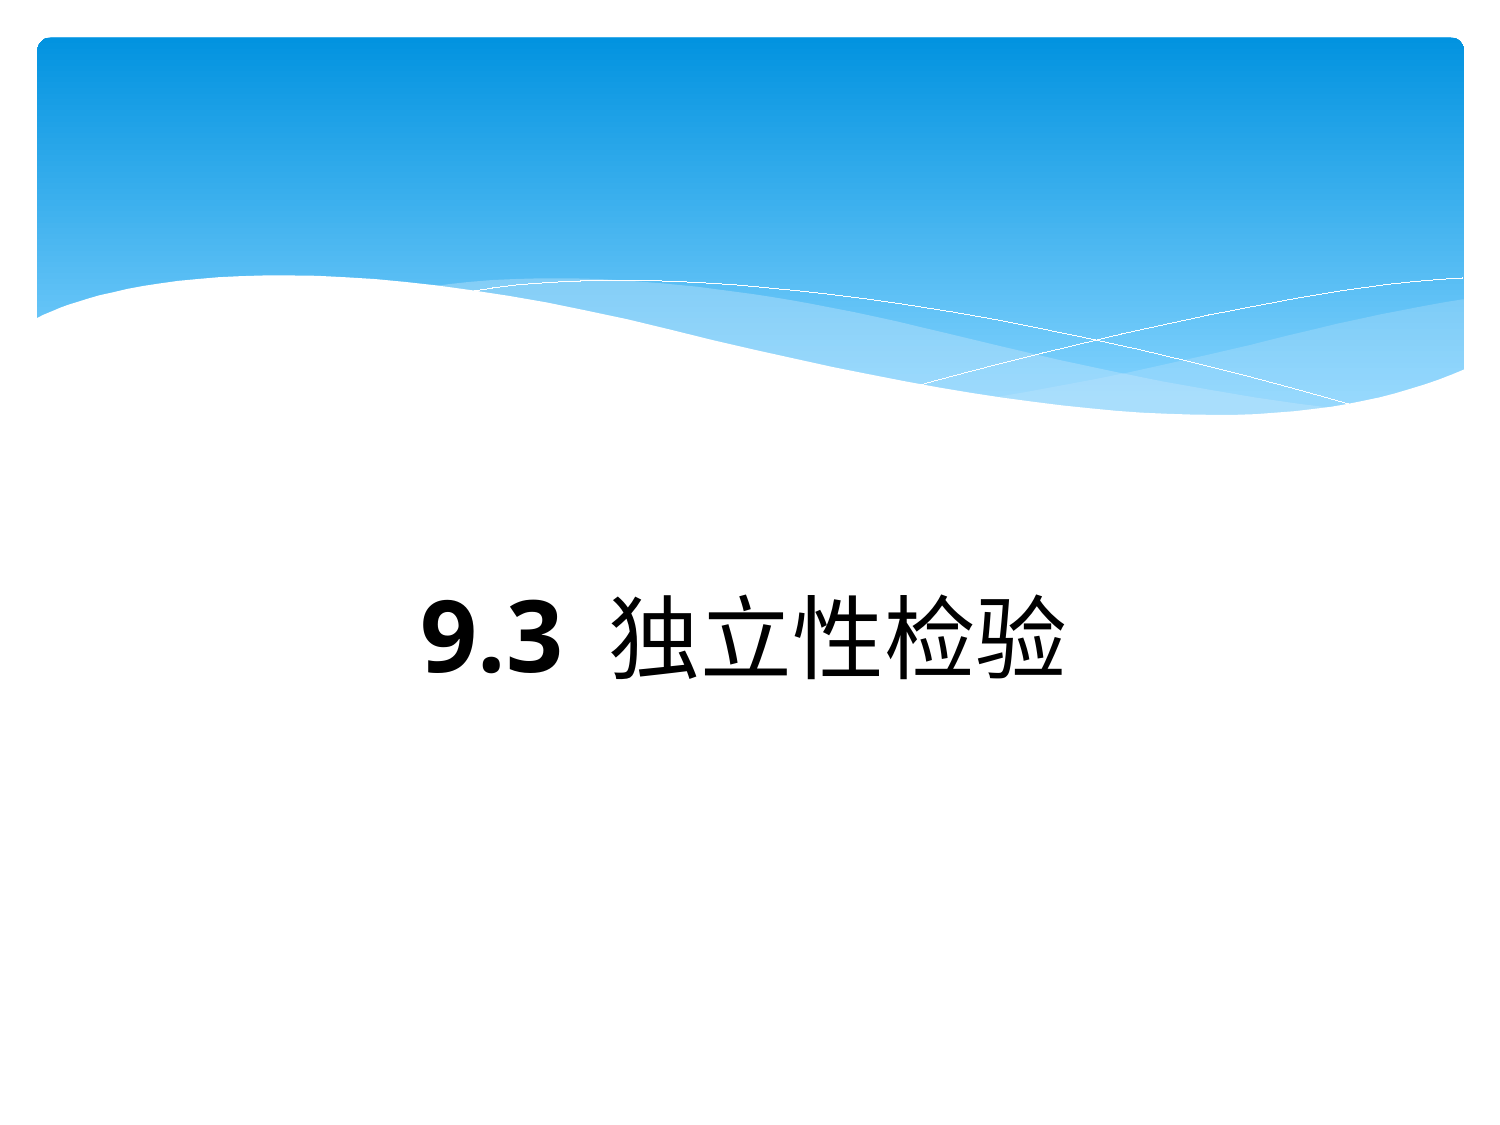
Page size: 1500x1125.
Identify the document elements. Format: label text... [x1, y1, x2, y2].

list 9.3 独立性检验 [100, 349, 1388, 916]
